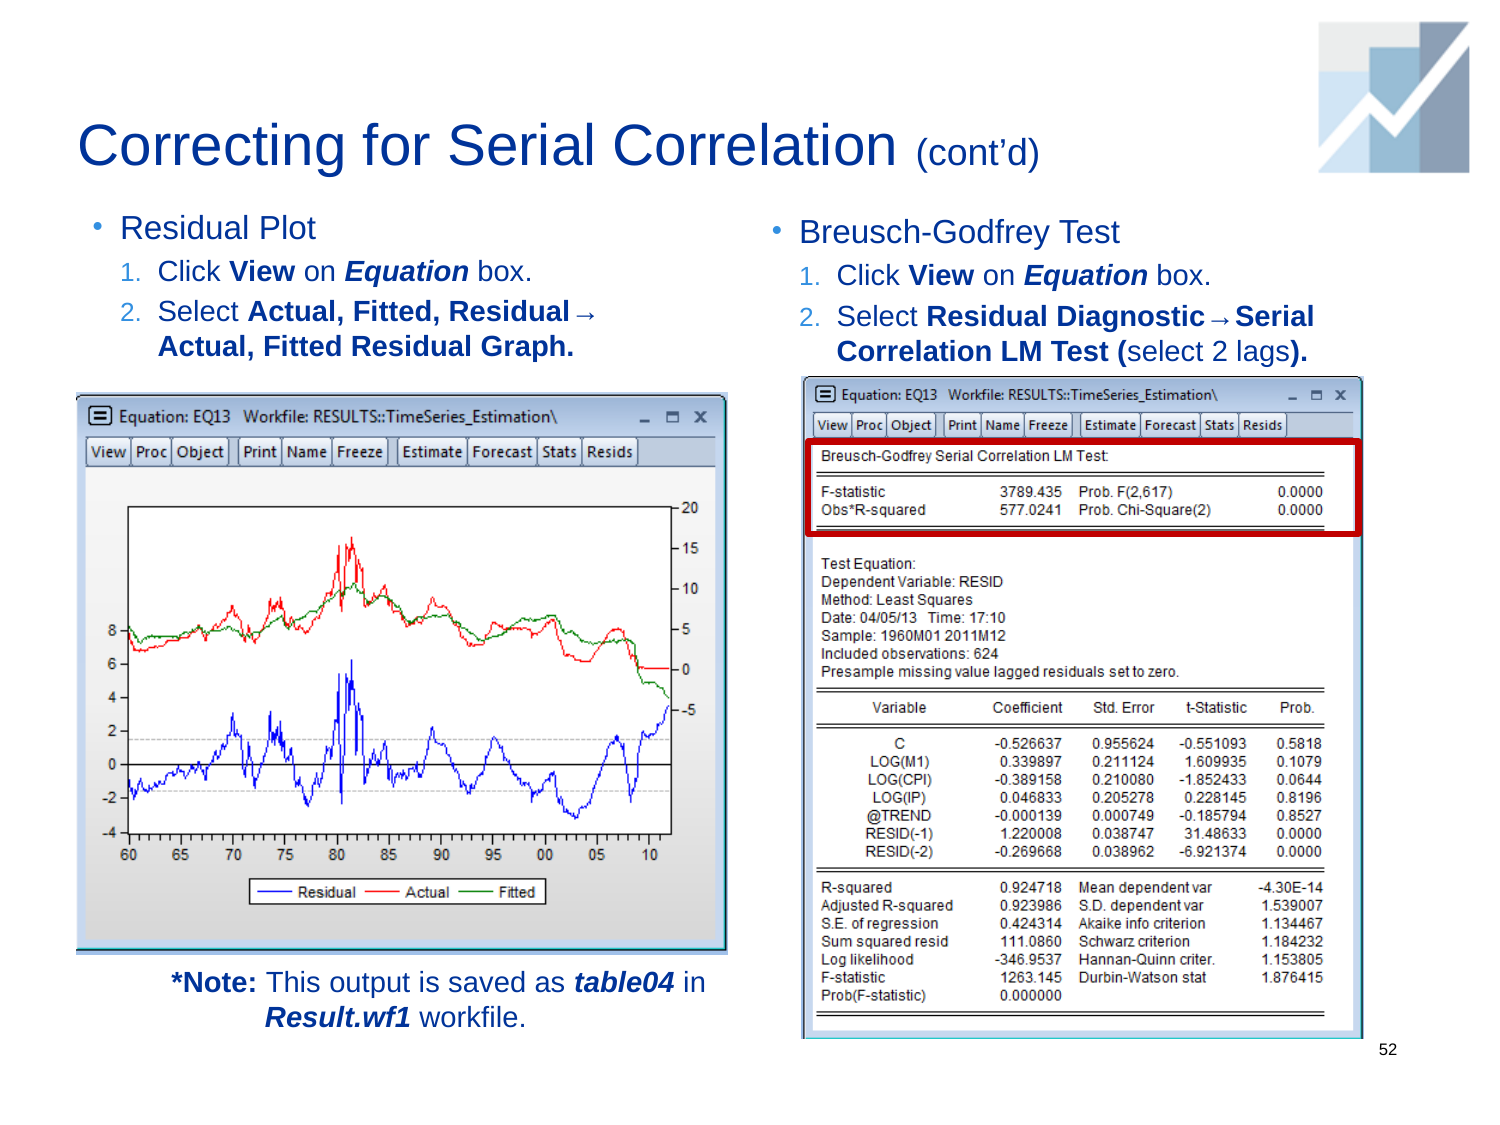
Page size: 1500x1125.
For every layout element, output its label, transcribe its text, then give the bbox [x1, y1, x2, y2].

text_box Breusch-Godfrey Test Click View on Equation box. Select Residual Diagnostic→Serial Correlation LM Test (select 2 lags). [756, 203, 1432, 397]
title Correcting for Serial Correlation (cont’d) [62, 0, 1297, 185]
text_box Residual Plot Click View on Equation box. Select Actual, Fitted, Residual→ Actual, Fitted Residual Graph. [76, 198, 708, 391]
picture [800, 376, 1365, 1039]
picture [76, 391, 728, 955]
text_box *Note: This output is saved as table04 in Result.wf1 workfile. [156, 955, 757, 1039]
slide_number 52 [1262, 1015, 1413, 1067]
picture [1300, 11, 1479, 181]
